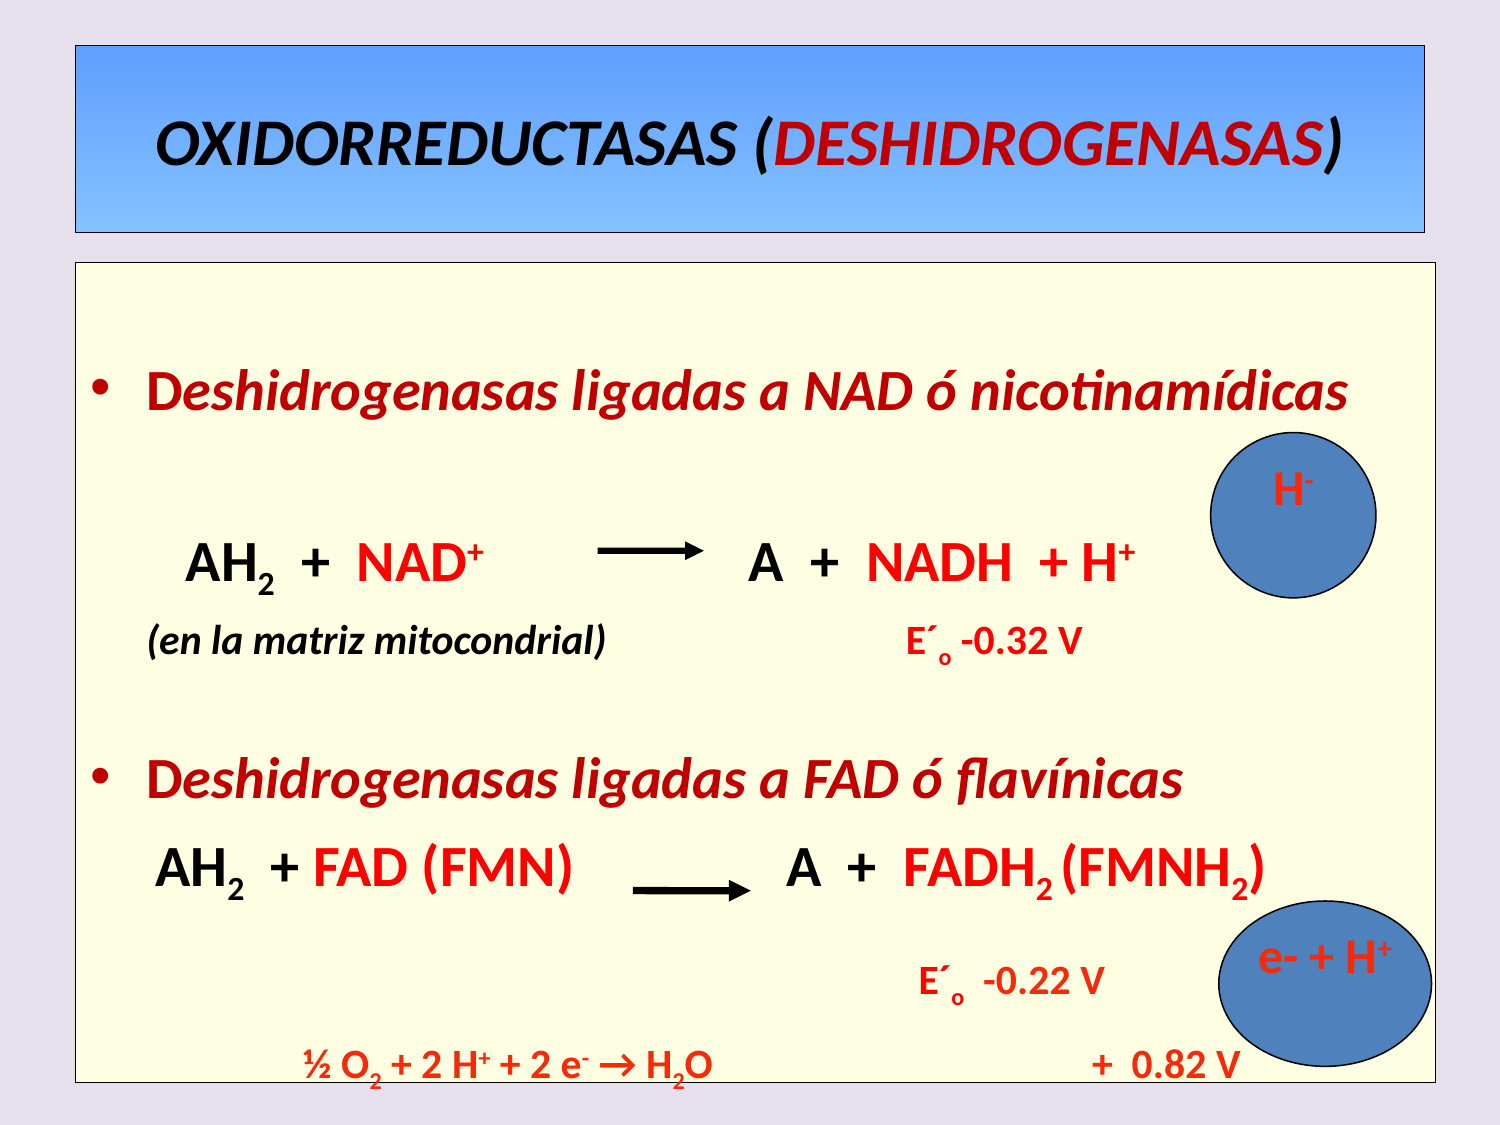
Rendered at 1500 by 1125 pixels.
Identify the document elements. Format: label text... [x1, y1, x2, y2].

text_box e- + H+ [1218, 901, 1432, 1067]
title OXIDORREDUCTASAS (DESHIDROGENASAS) [75, 45, 1425, 233]
text_box [632, 884, 751, 897]
text_box AH2 + FAD (FMN) A + FADH2 (FMNH2) E´o -0.22 V ½ O2 + 2 H+ + 2 e- → H2O + 0.82 V [140, 820, 1405, 1102]
text_box [597, 544, 704, 558]
list Deshidrogenasas ligadas a NAD ó nicotinamídicas (en la matriz mitocondrial) E´o -0.32 V Deshidrogenasas ligadas a FAD ó flavínicas [75, 262, 1436, 1083]
text_box AH2 + NAD+ A + NADH + H+ [171, 515, 1223, 610]
text_box H- [1210, 432, 1376, 598]
